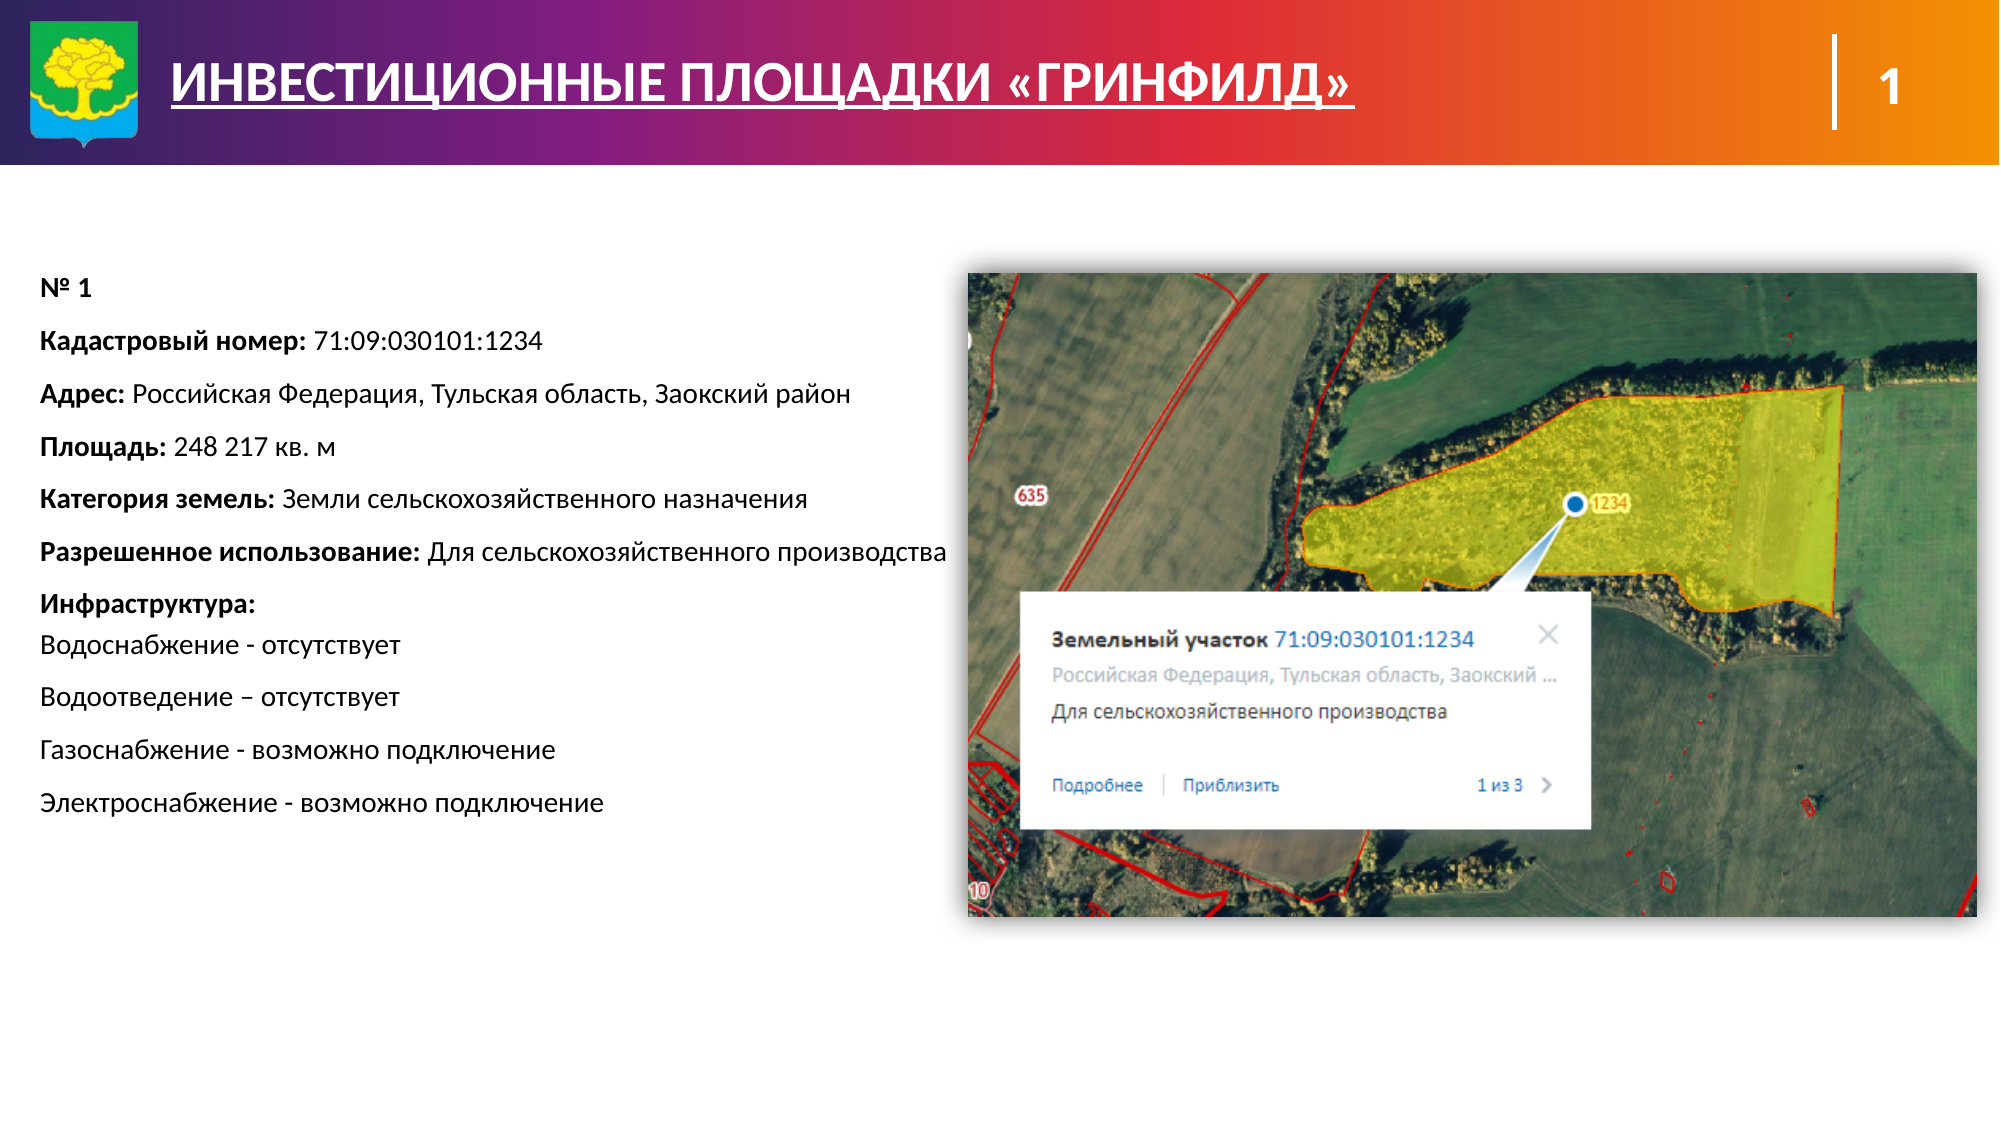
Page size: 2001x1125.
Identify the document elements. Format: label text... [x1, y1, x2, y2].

text_box № 1 Кадастровый номер: 71:09:030101:1234 Адрес: Российская Федерация, Тульская область, Заокский район Площадь: 248 217 кв. м Категория земель: Земли сельскохозяйственного назначения Разрешенное использование: Для сельскохозяйственного производства Инфраструктура: Водоснабжение - отсутствует Водоотведение – отсутствует Газоснабжение - возможно подключение Электроснабжение - возможно подключение [25, 256, 964, 826]
picture [0, 0, 1999, 165]
picture [968, 273, 1977, 917]
